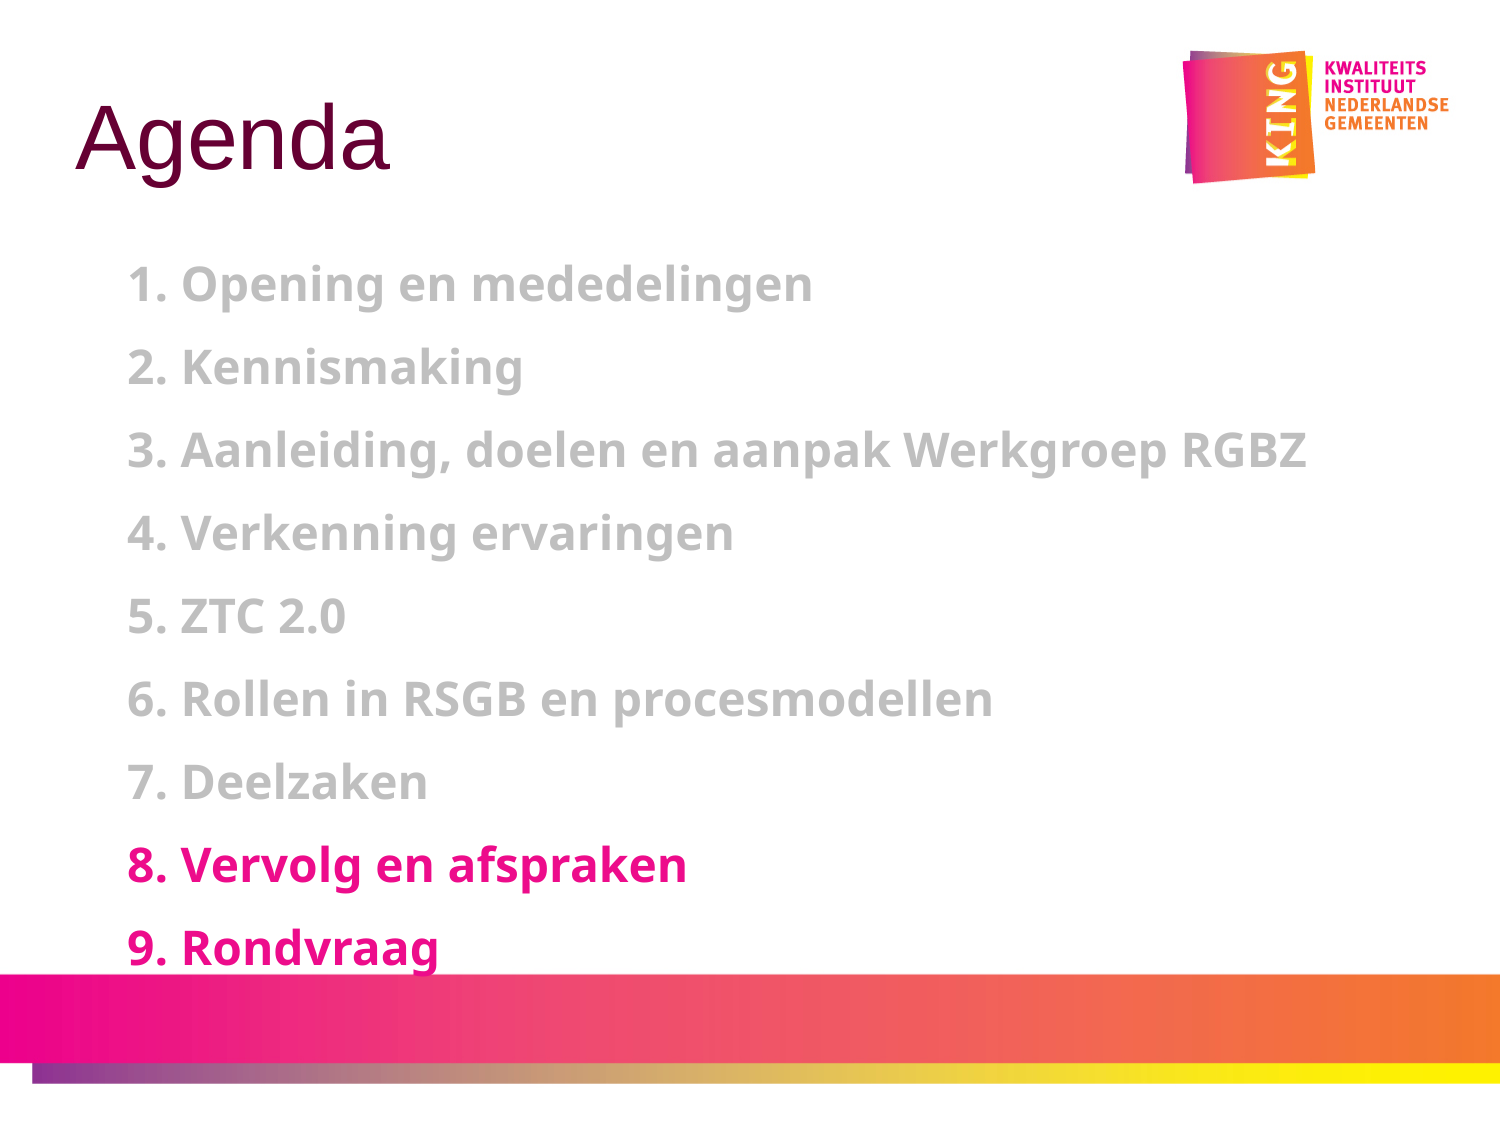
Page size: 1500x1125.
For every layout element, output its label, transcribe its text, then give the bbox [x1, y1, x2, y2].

list 1. Opening en mededelingen 2. Kennismaking 3. Aanleiding, doelen en aanpak Werkgroep RGBZ 4. Verkenning ervaringen 5. ZTC 2.0 6. Rollen in RSGB en procesmodellen 7. Deelzaken 8. Vervolg en afspraken 9. Rondvraag [111, 245, 1500, 989]
picture [0, 0, 1500, 1125]
title Agenda [74, 44, 1425, 233]
